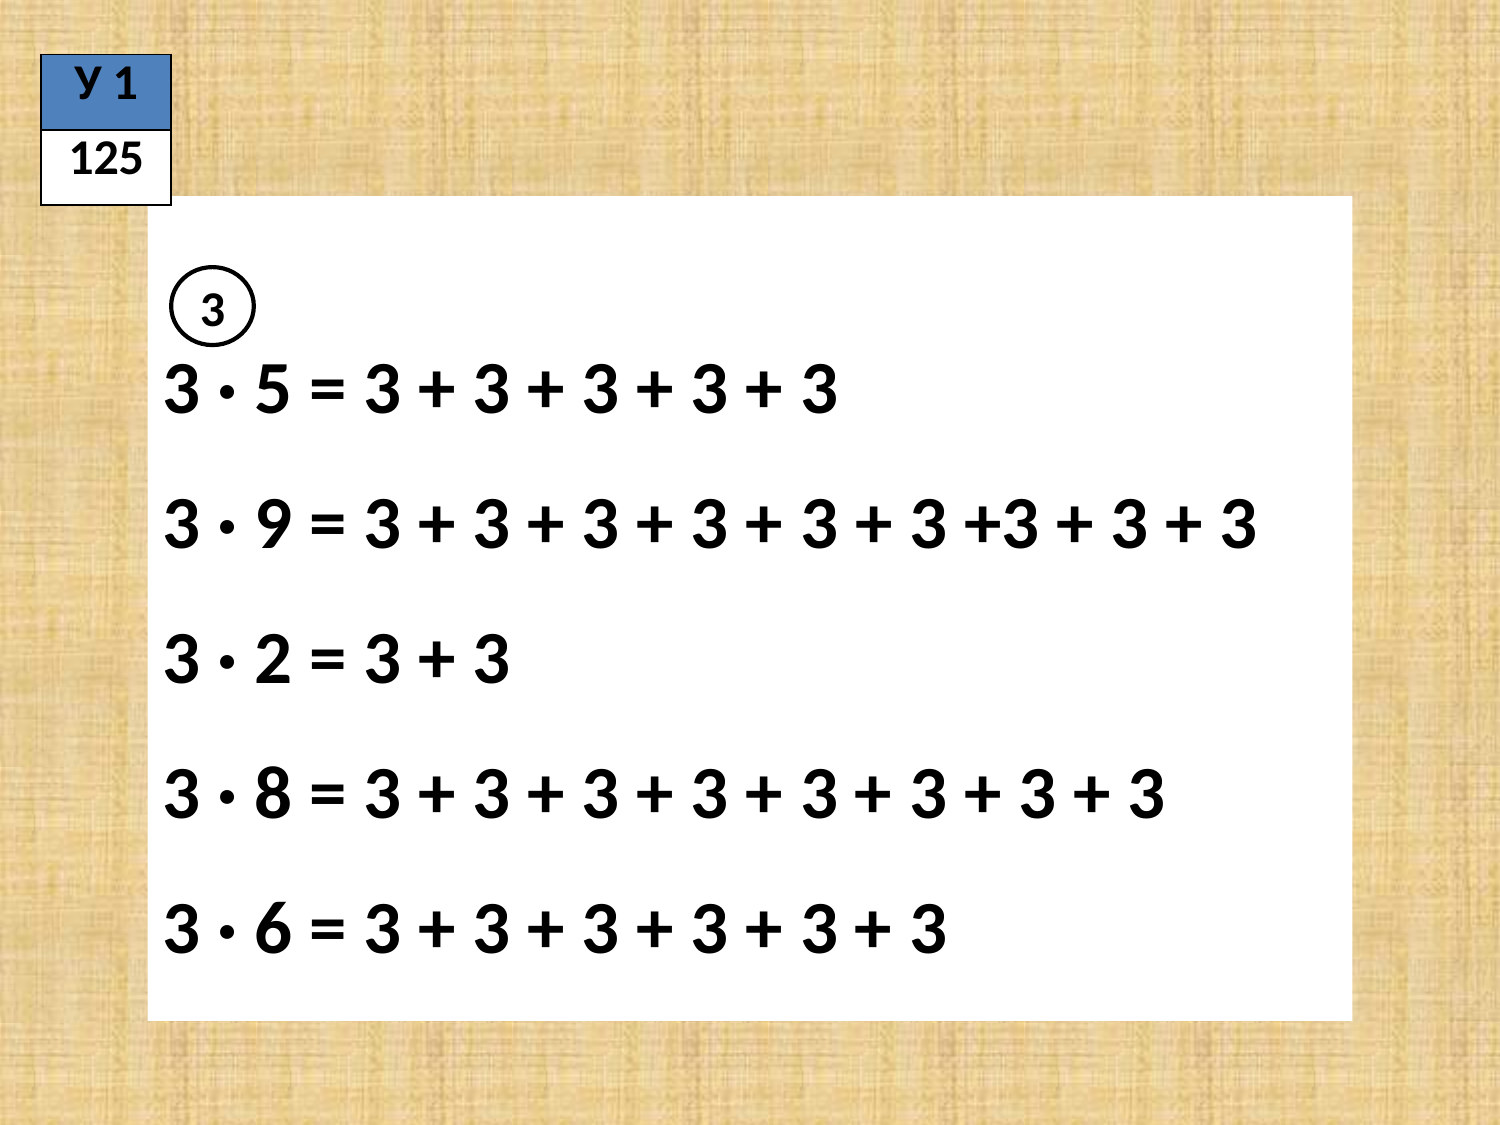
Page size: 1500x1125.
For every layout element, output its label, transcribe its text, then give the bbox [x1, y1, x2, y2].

table_header У 1 [42, 55, 170, 129]
table_cell 125 [42, 131, 170, 204]
text_box 3 · 5 = 3 + 3 + 3 + 3 + 3 3 · 9 = 3 + 3 + 3 + 3 + 3 + 3 +3 + 3 + 3 3 · 2 = 3 + 3 3 · 8 = 3 + 3 + 3 + 3 + 3 + 3 + 3 + 3 3 · 6 = 3 + 3 + 3 + 3 + 3 + 3 [147, 196, 1353, 1021]
text_box 3 [169, 265, 256, 348]
picture [0, 0, 1500, 1125]
